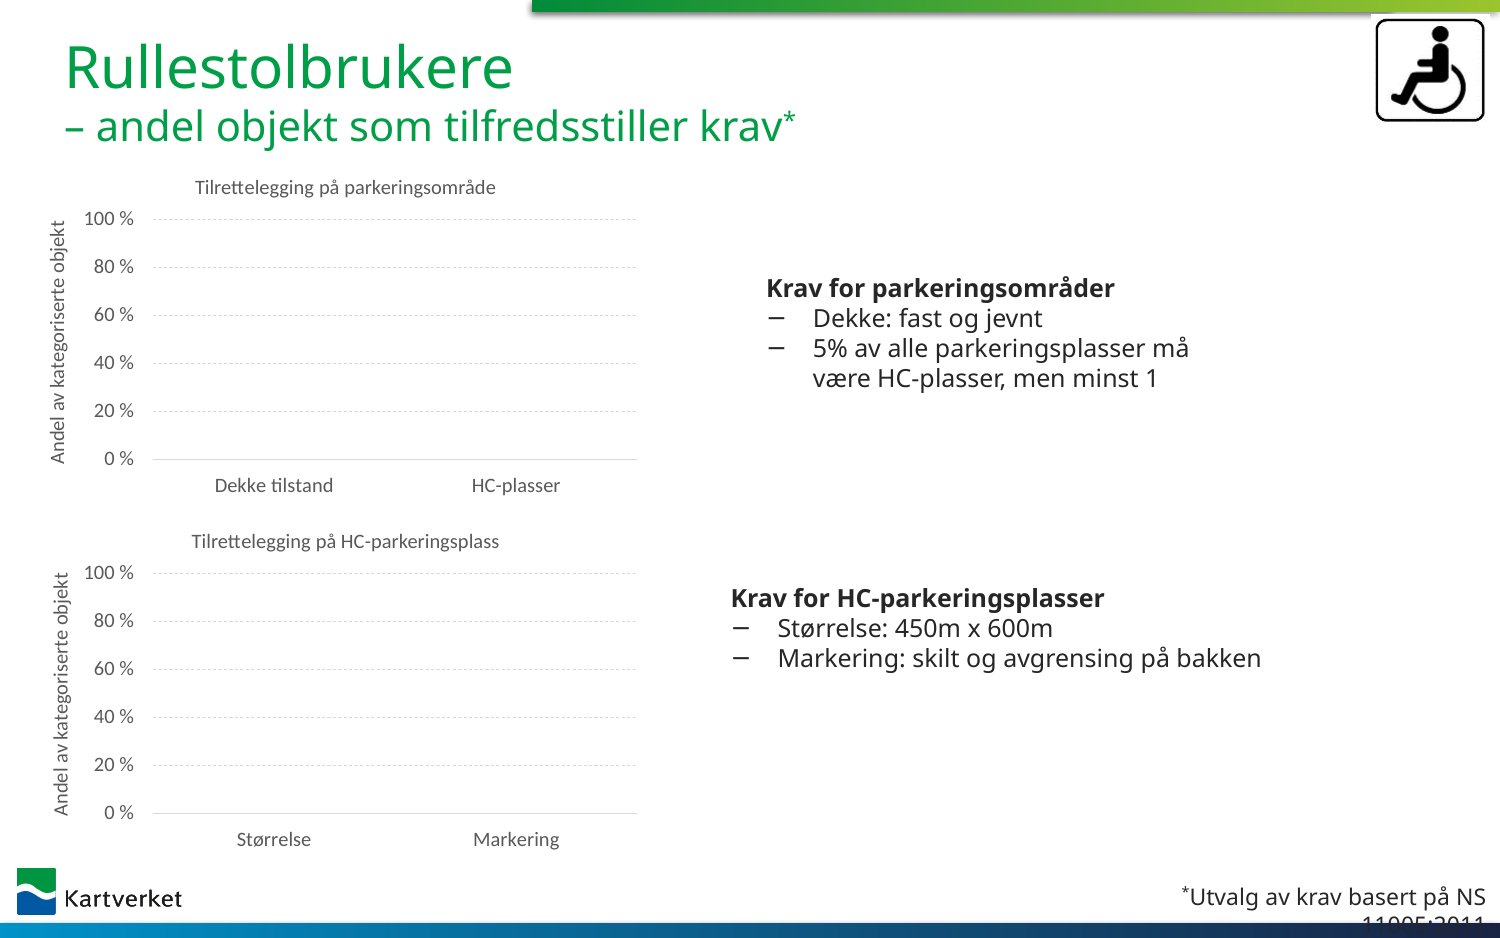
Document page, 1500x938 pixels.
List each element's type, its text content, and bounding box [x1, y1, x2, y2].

picture [1371, 13, 1491, 127]
text_box *Utvalg av krav basert på NS 11005:2011 [1068, 873, 1500, 938]
picture [41, 520, 650, 859]
text_box Krav for HC-parkeringsplasser Størrelse: 450m x 600m Markering: skilt og avgrensing på bakken [715, 574, 1278, 680]
text_box Krav for parkeringsområder Dekke: fast og jevnt 5% av alle parkeringsplasser må være HC-plasser, men minst 1 [751, 264, 1232, 400]
picture [41, 166, 650, 505]
text_box Rullestolbrukere – andel objekt som tilfredsstiller krav* [49, 23, 1431, 158]
